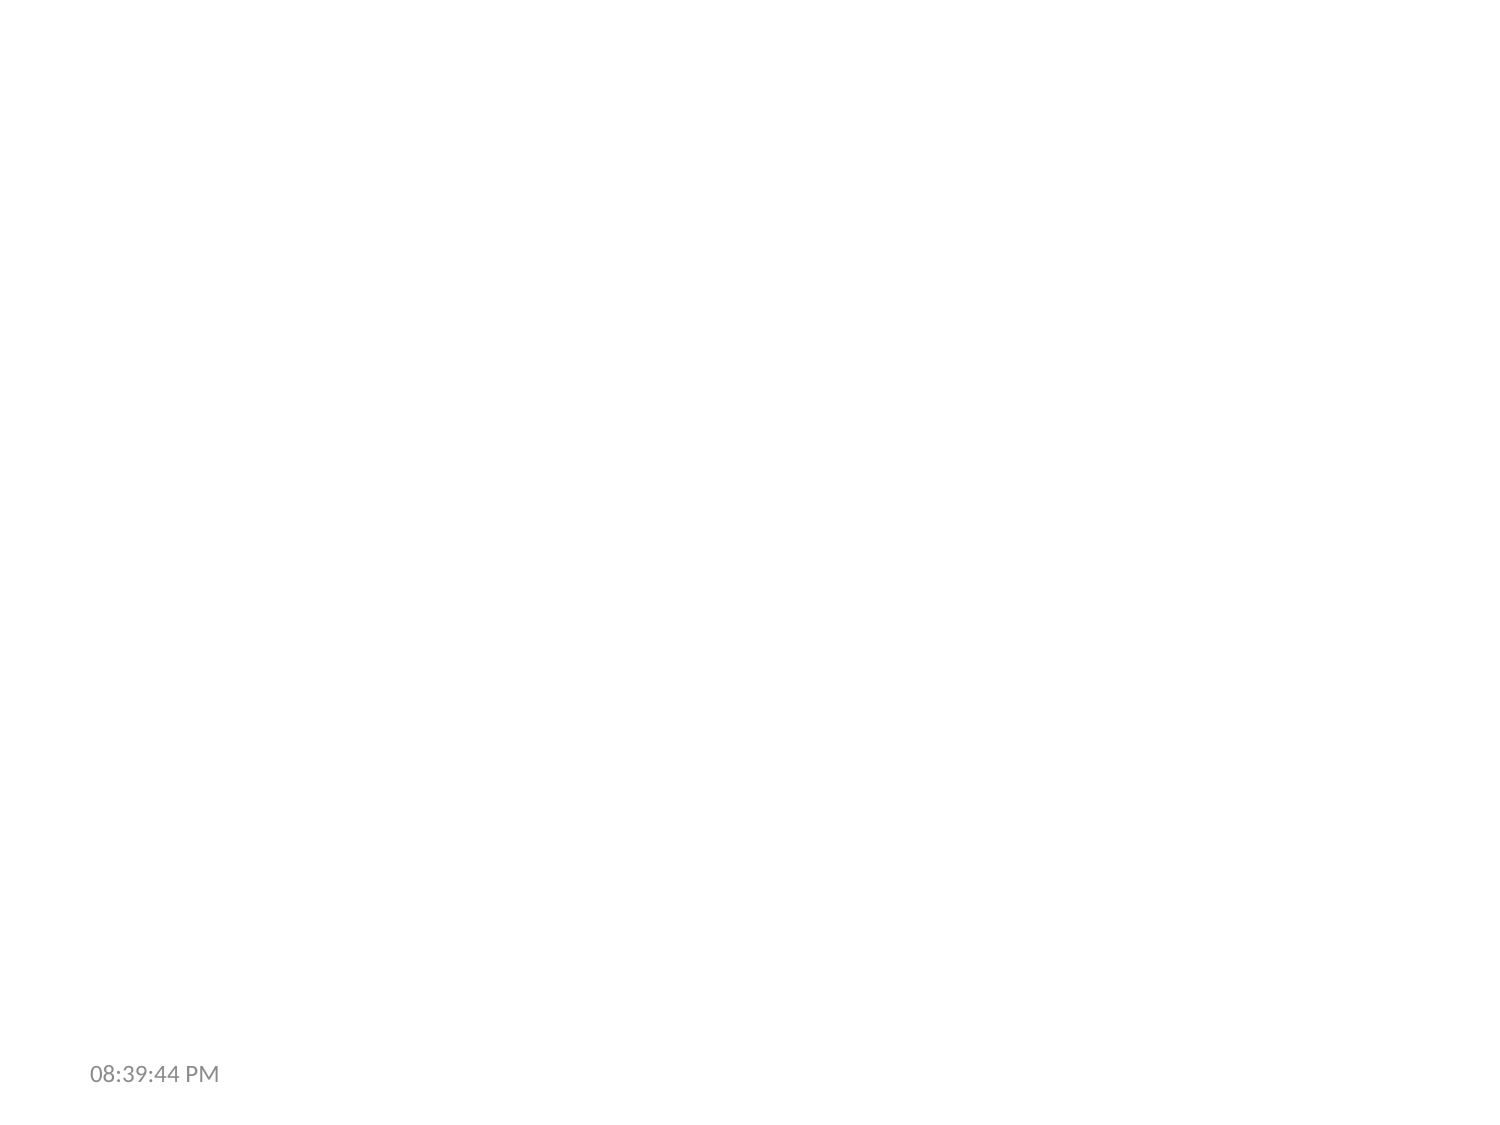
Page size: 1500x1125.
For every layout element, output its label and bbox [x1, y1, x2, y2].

slide_number [75, 1042, 425, 1103]
